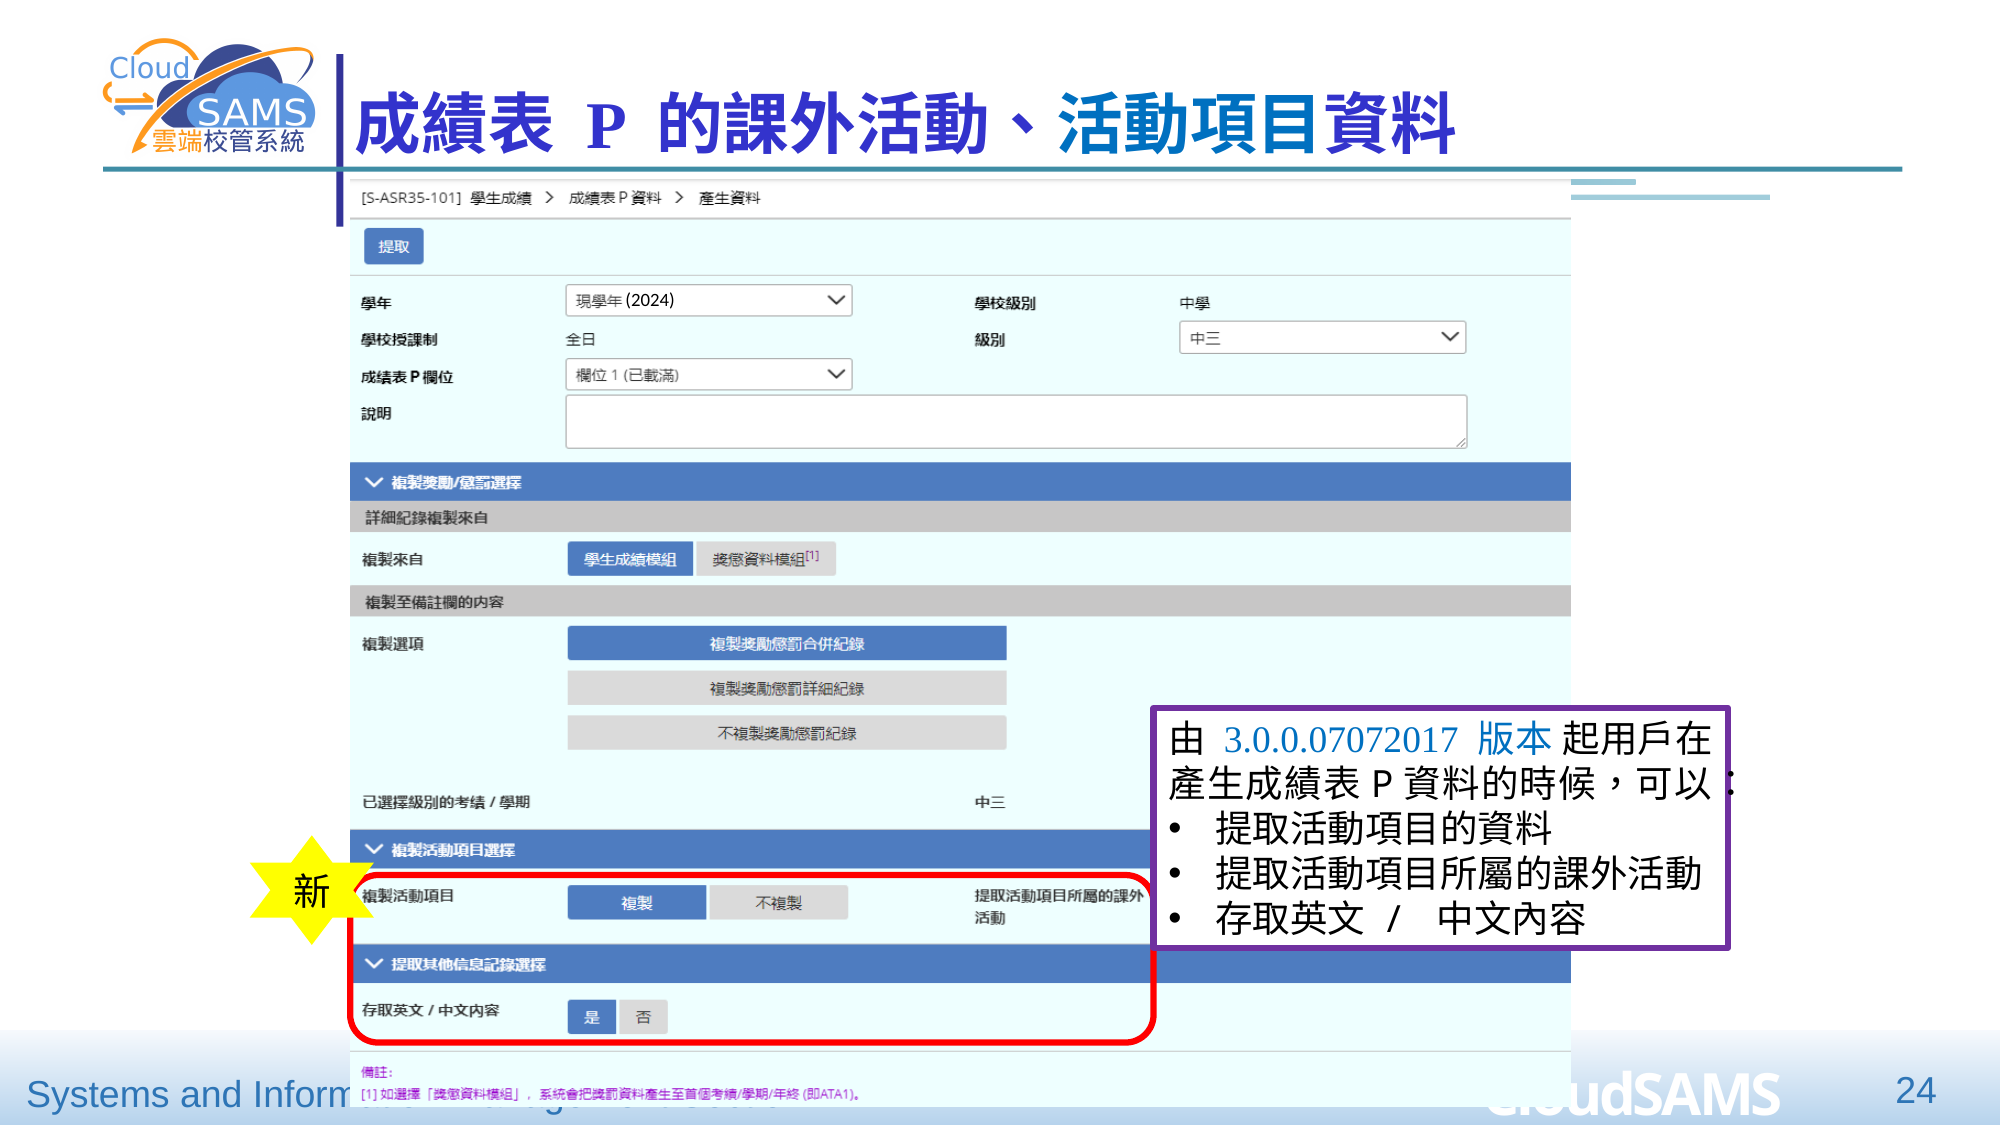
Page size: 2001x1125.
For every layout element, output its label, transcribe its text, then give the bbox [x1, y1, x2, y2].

title 成績表 P 的課外活動、活動項目資料 [340, 44, 1907, 170]
slide_number 24 [1755, 1059, 1952, 1125]
text_box 由 3.0.0.07072017 版本 起用戶在產生成績表P資料的時候，可以： 提取活動項目的資料 提取活動項目所屬的課外活動 存取英文 / 中文內容 [1574, 708, 1729, 948]
picture [87, 7, 349, 175]
text_box 新 [249, 835, 344, 945]
picture [349, 179, 1571, 1107]
